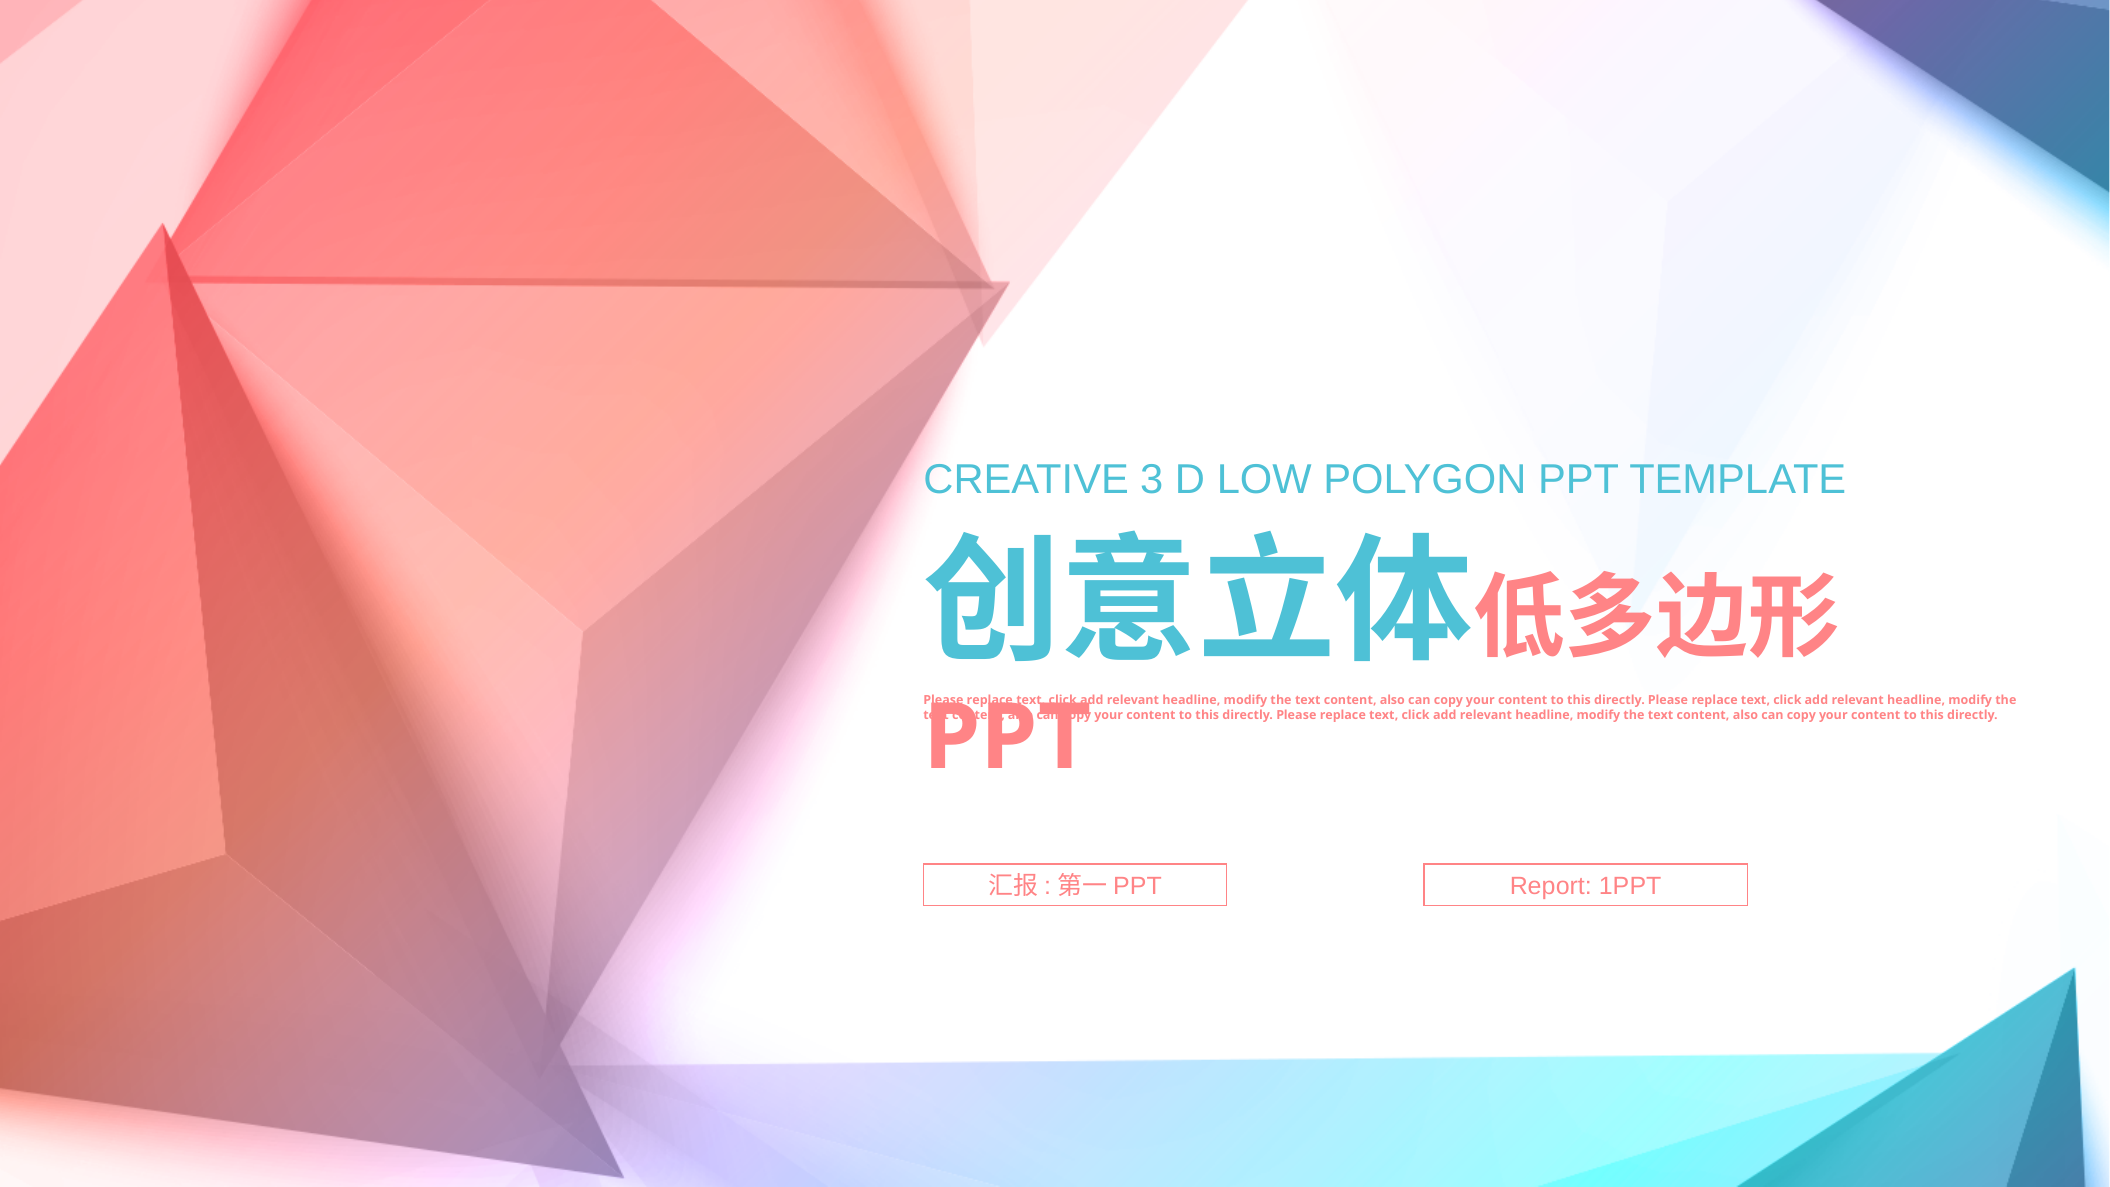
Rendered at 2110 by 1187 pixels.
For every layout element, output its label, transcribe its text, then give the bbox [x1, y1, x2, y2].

text_box 汇报:第一PPT [923, 863, 1227, 906]
text_box Please replace text, click add relevant headline, modify the text content, also can copy your content to this directly. Please replace text, click add relevant headline, modify the text content, also can copy your content to this directly. Please replace text, click add relevant headline, modify the text content, also can copy your content to this directly. [923, 691, 2028, 722]
text_box Report: 1PPT [1424, 863, 1748, 906]
text_box 创意立体低多边形PPT [923, 722, 2028, 788]
text_box CREATIVE 3 D LOW POLYGON PPT TEMPLATE [923, 451, 1973, 502]
text_box 创意立体低多边形PPT [923, 512, 2028, 691]
text_box [0, 0, 2110, 1187]
